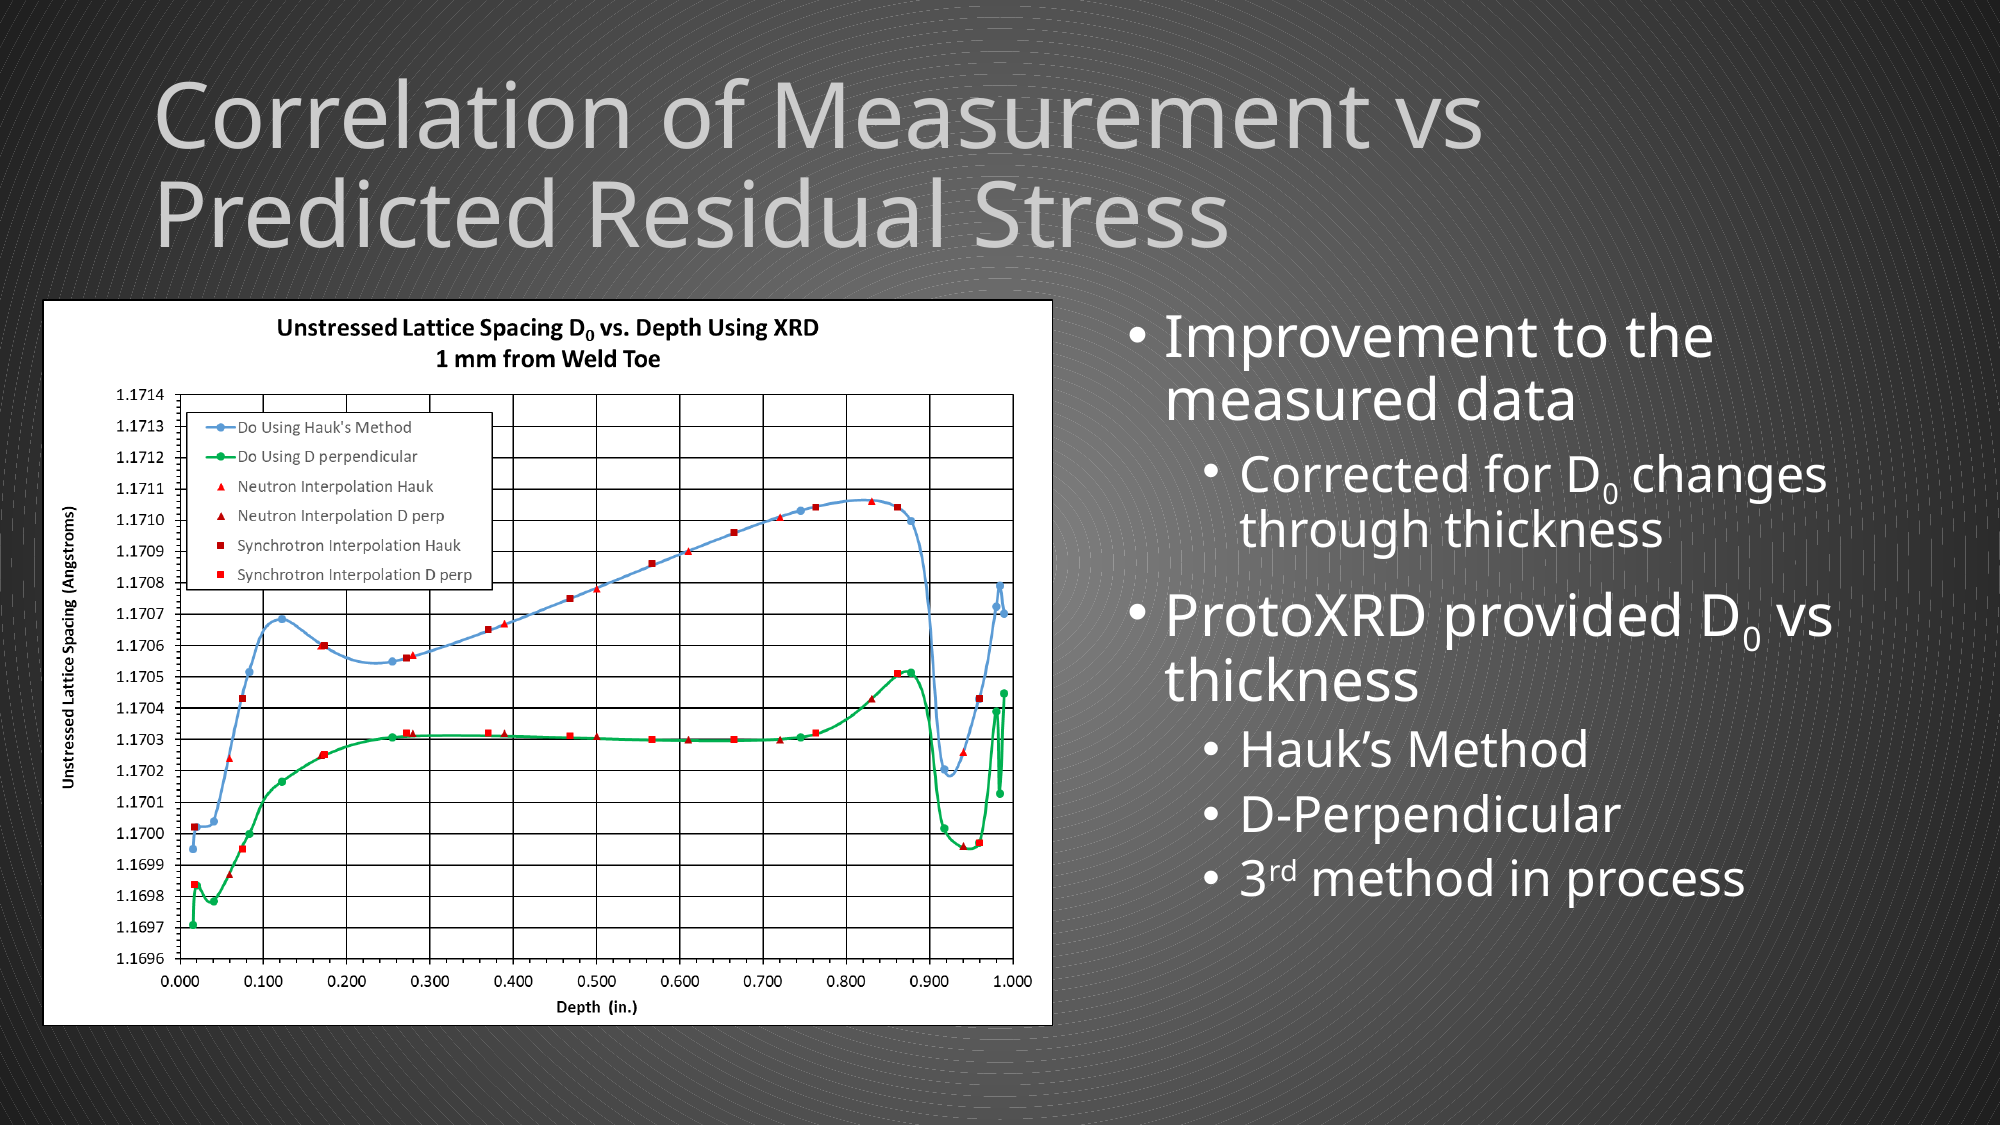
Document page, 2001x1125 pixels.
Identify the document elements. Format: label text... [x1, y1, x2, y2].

list Improvement to the measured data Corrected for D0 changes through thickness ProtoXRD provided D0 vs thickness Hauk’s Method D-Perpendicular 3rd method in process [1112, 299, 1863, 1014]
title Correlation of Measurement vs Predicted Residual Stress [137, 59, 1863, 278]
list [42, 299, 1054, 1026]
